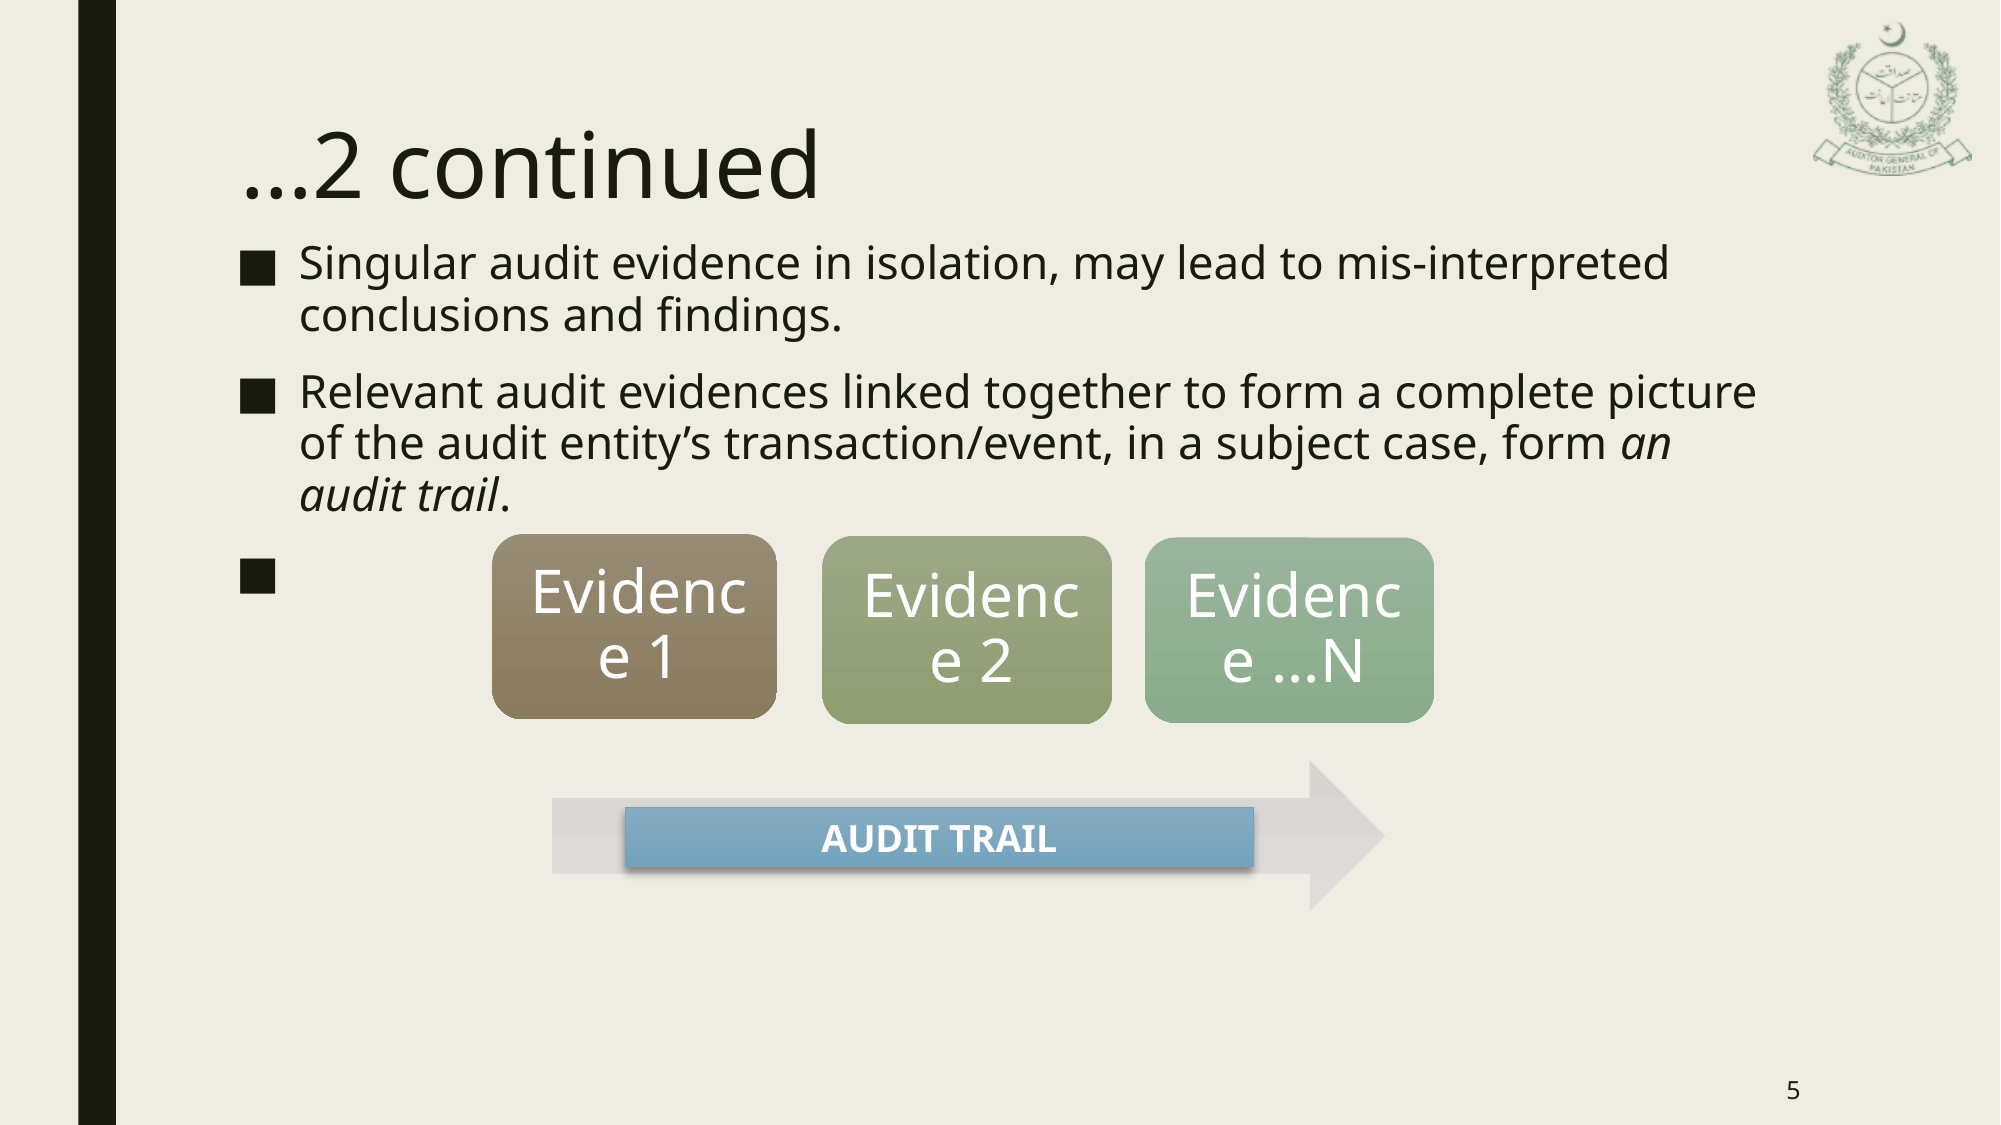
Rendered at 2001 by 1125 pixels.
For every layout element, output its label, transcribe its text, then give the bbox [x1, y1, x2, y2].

title …2 continued [225, 112, 1800, 263]
slide_number 5 [1553, 1058, 1816, 1125]
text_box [420, 489, 1506, 1066]
list Singular audit evidence in isolation, may lead to mis-interpreted conclusions and findings. Relevant audit evidences linked together to form a complete picture of the audit entity’s transaction/event, in a subject case, form an audit trail. [221, 230, 1796, 819]
